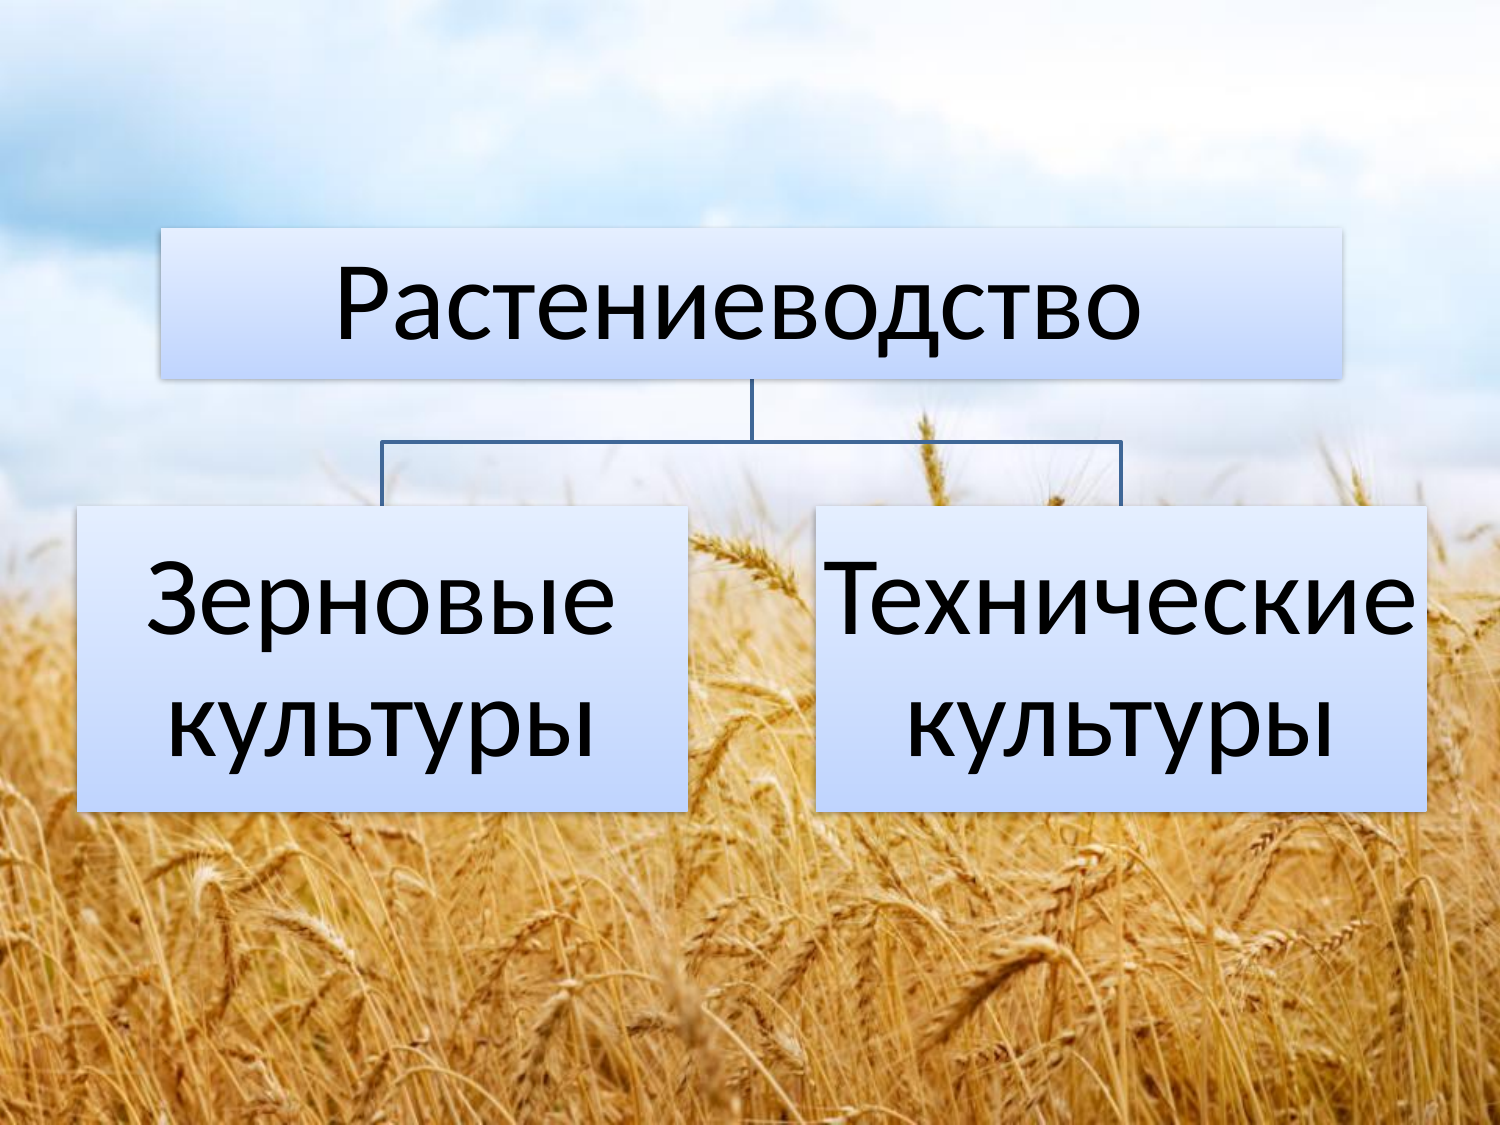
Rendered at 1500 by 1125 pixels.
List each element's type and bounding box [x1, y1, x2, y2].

picture [0, 0, 1500, 1125]
list [76, 148, 1427, 892]
